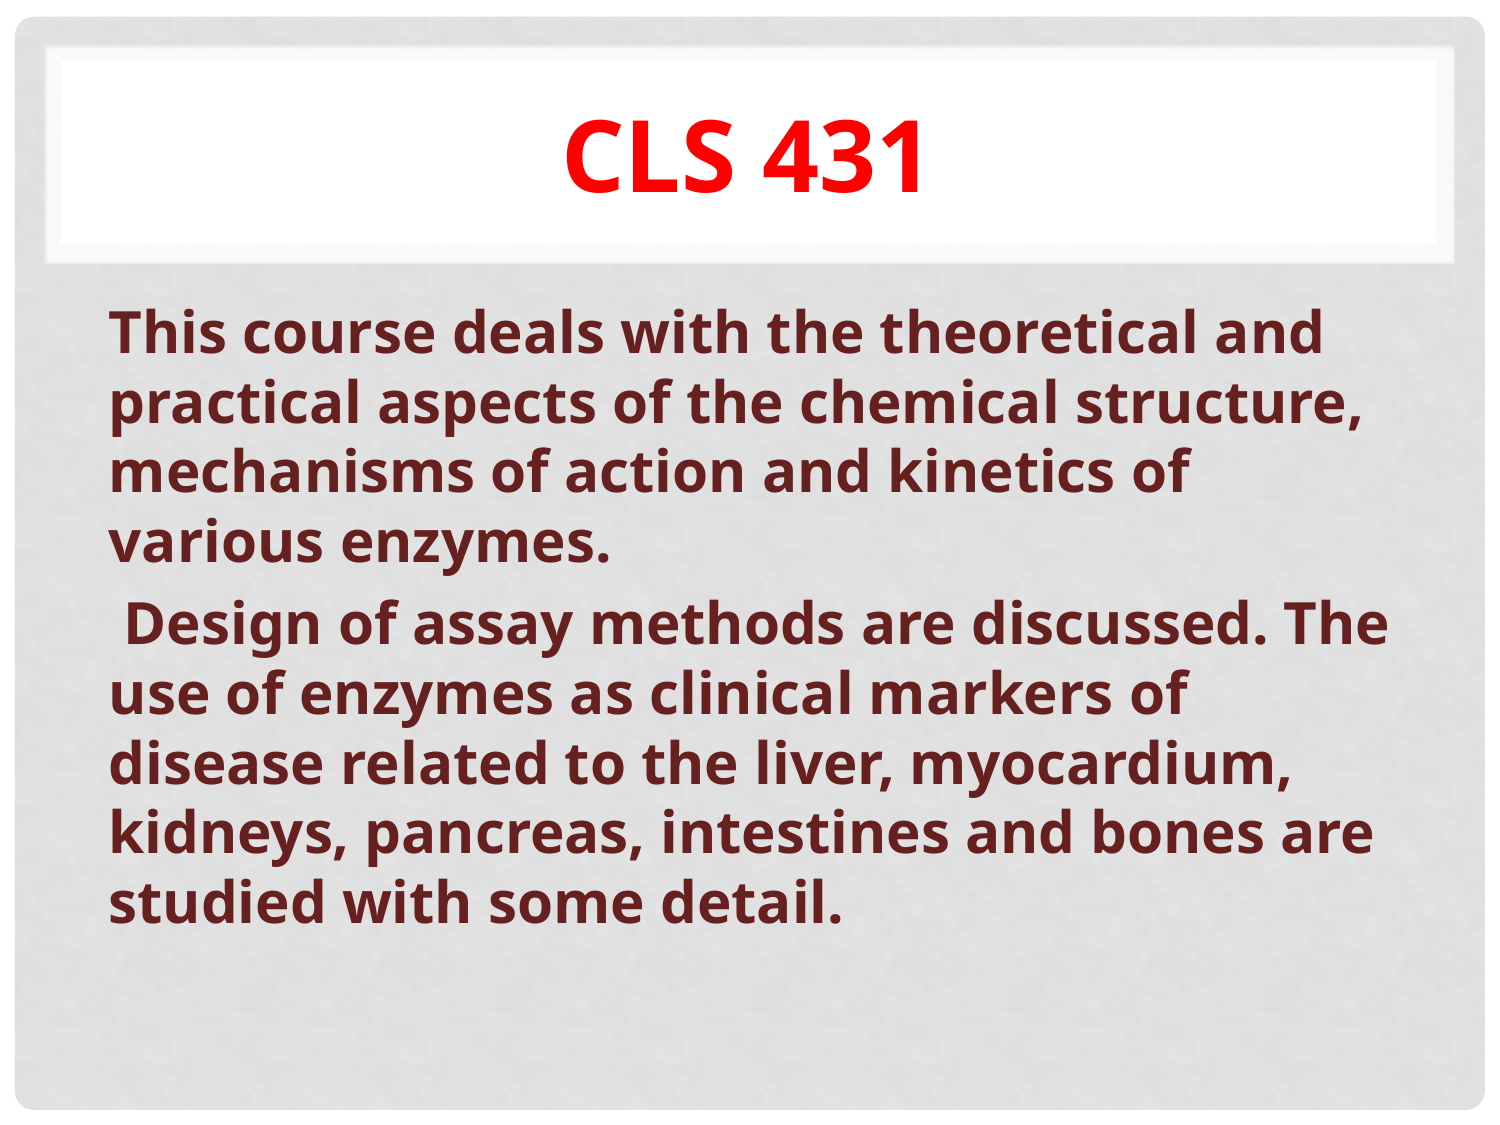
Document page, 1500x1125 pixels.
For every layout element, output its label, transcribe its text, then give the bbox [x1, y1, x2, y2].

list This course deals with the theoretical and practical aspects of the chemical structure, mechanisms of action and kinetics of various enzymes. Design of assay methods are discussed. The use of enzymes as clinical markers of disease related to the liver, myocardium, kidneys, pancreas, intestines and bones are studied with some detail. [75, 287, 1425, 1005]
title Cls 431 [69, 66, 1425, 238]
